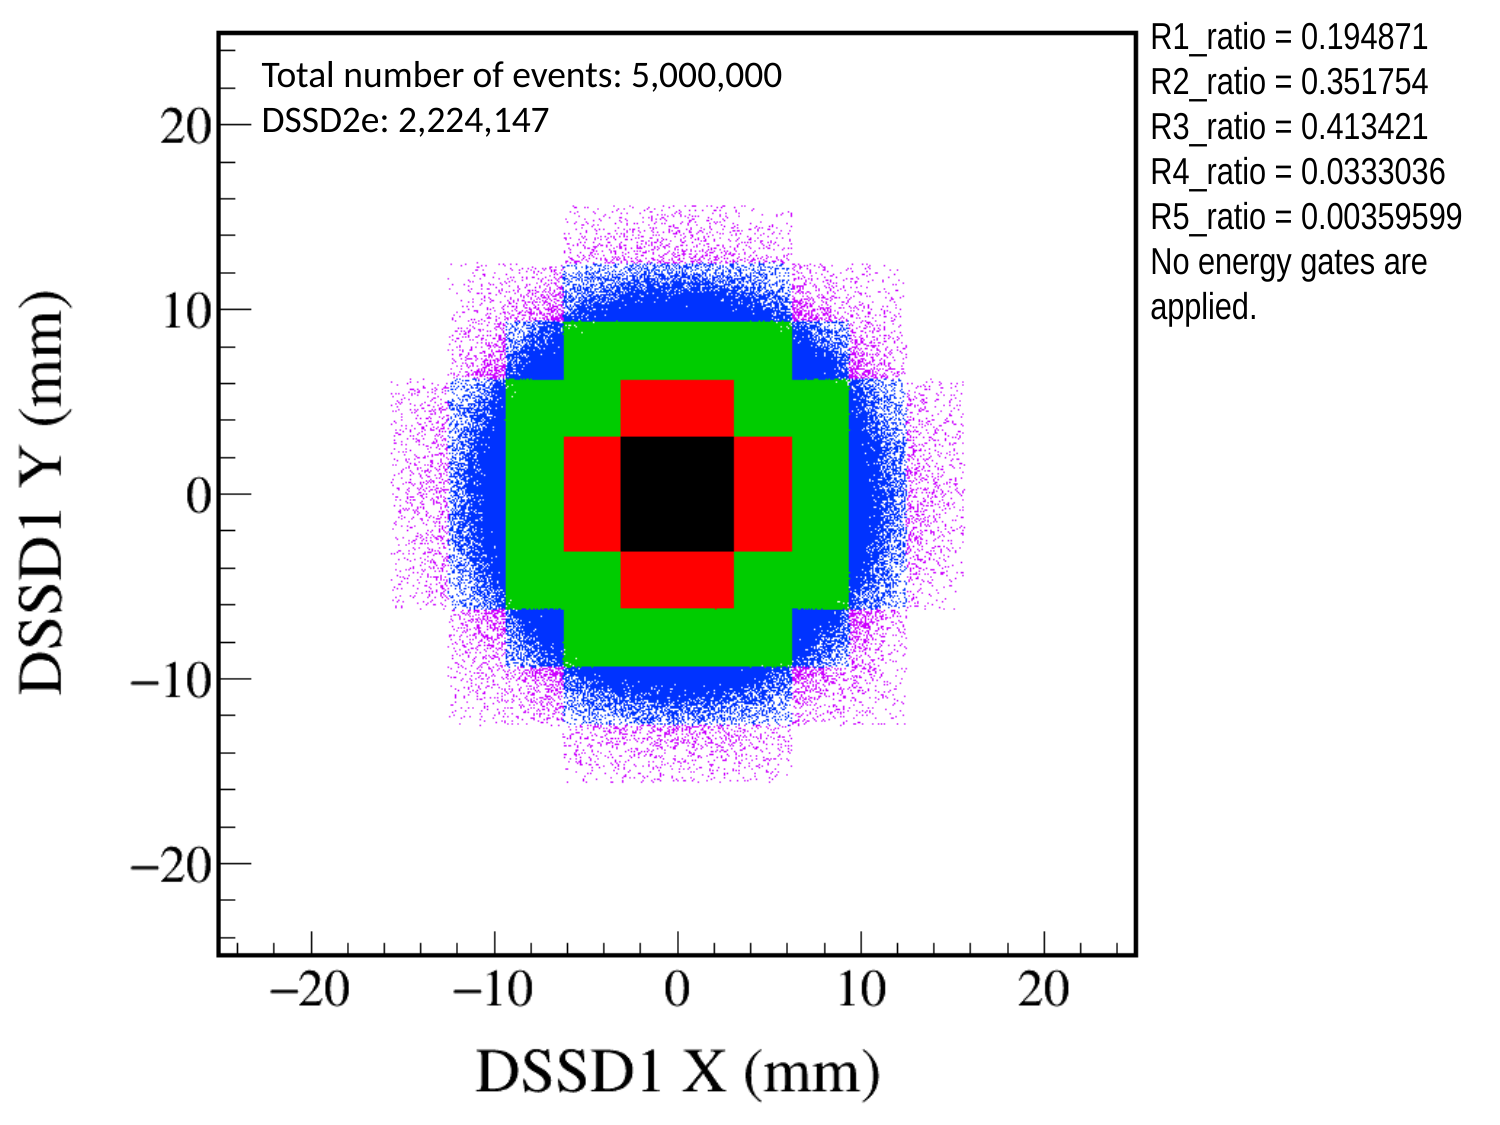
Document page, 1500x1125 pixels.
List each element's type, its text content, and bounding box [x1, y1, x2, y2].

text_box R1_ratio = 0.194871 R2_ratio = 0.351754 R3_ratio = 0.413421 R4_ratio = 0.0333036 R5_ratio = 0.00359599 No energy gates are applied. [1291, 4, 1500, 335]
picture [0, 0, 1291, 1125]
